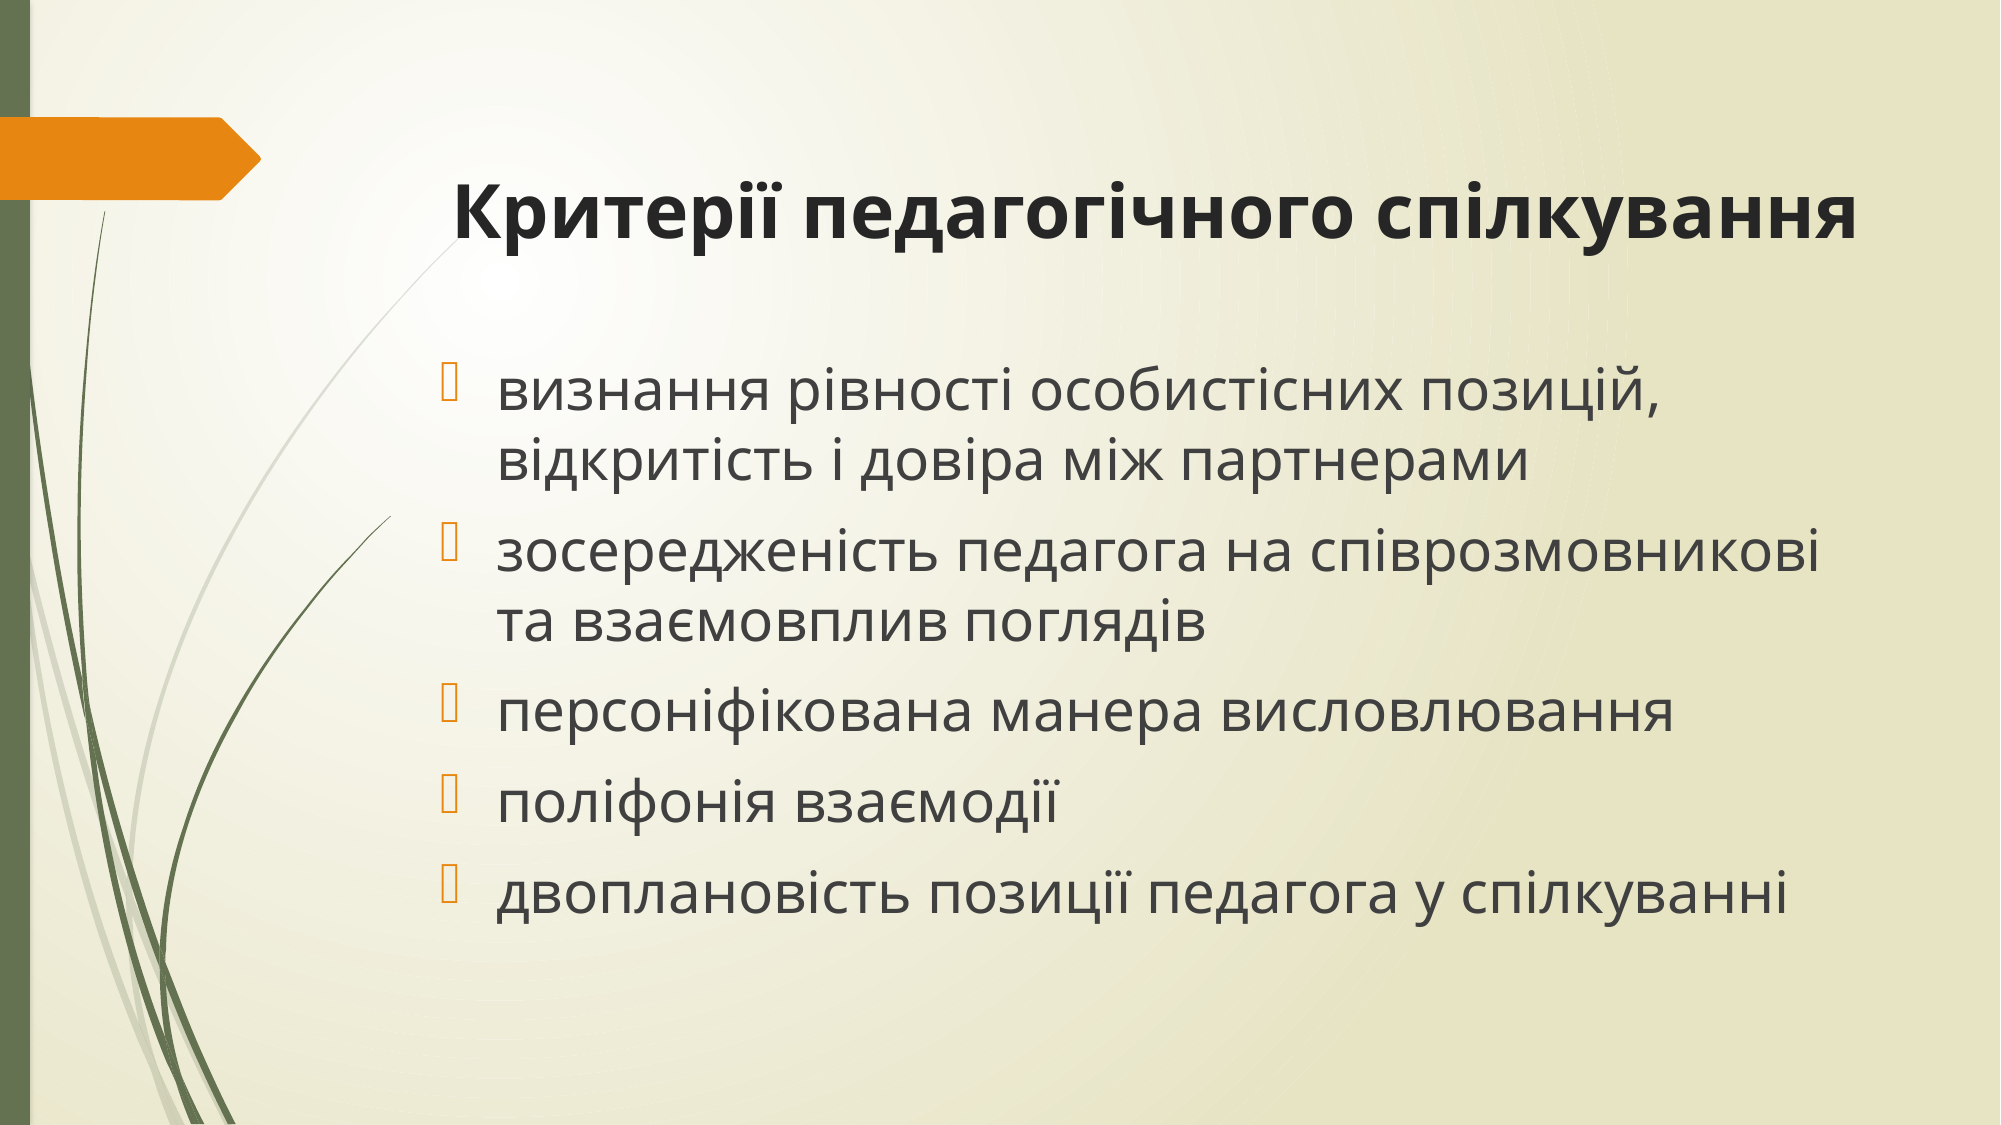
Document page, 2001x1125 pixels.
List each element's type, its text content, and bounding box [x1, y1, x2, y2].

list визнання рівності особистісних позицій, відкритість і довіра між партнерами зосередженість педагога на співрозмовникові та взаємовплив поглядів персоніфікована манера висловлювання поліфонія взаємодії двоплановість позиції педагога у спілкуванні [424, 345, 1888, 965]
title Критерії педагогічного спілкування [425, 155, 1888, 345]
